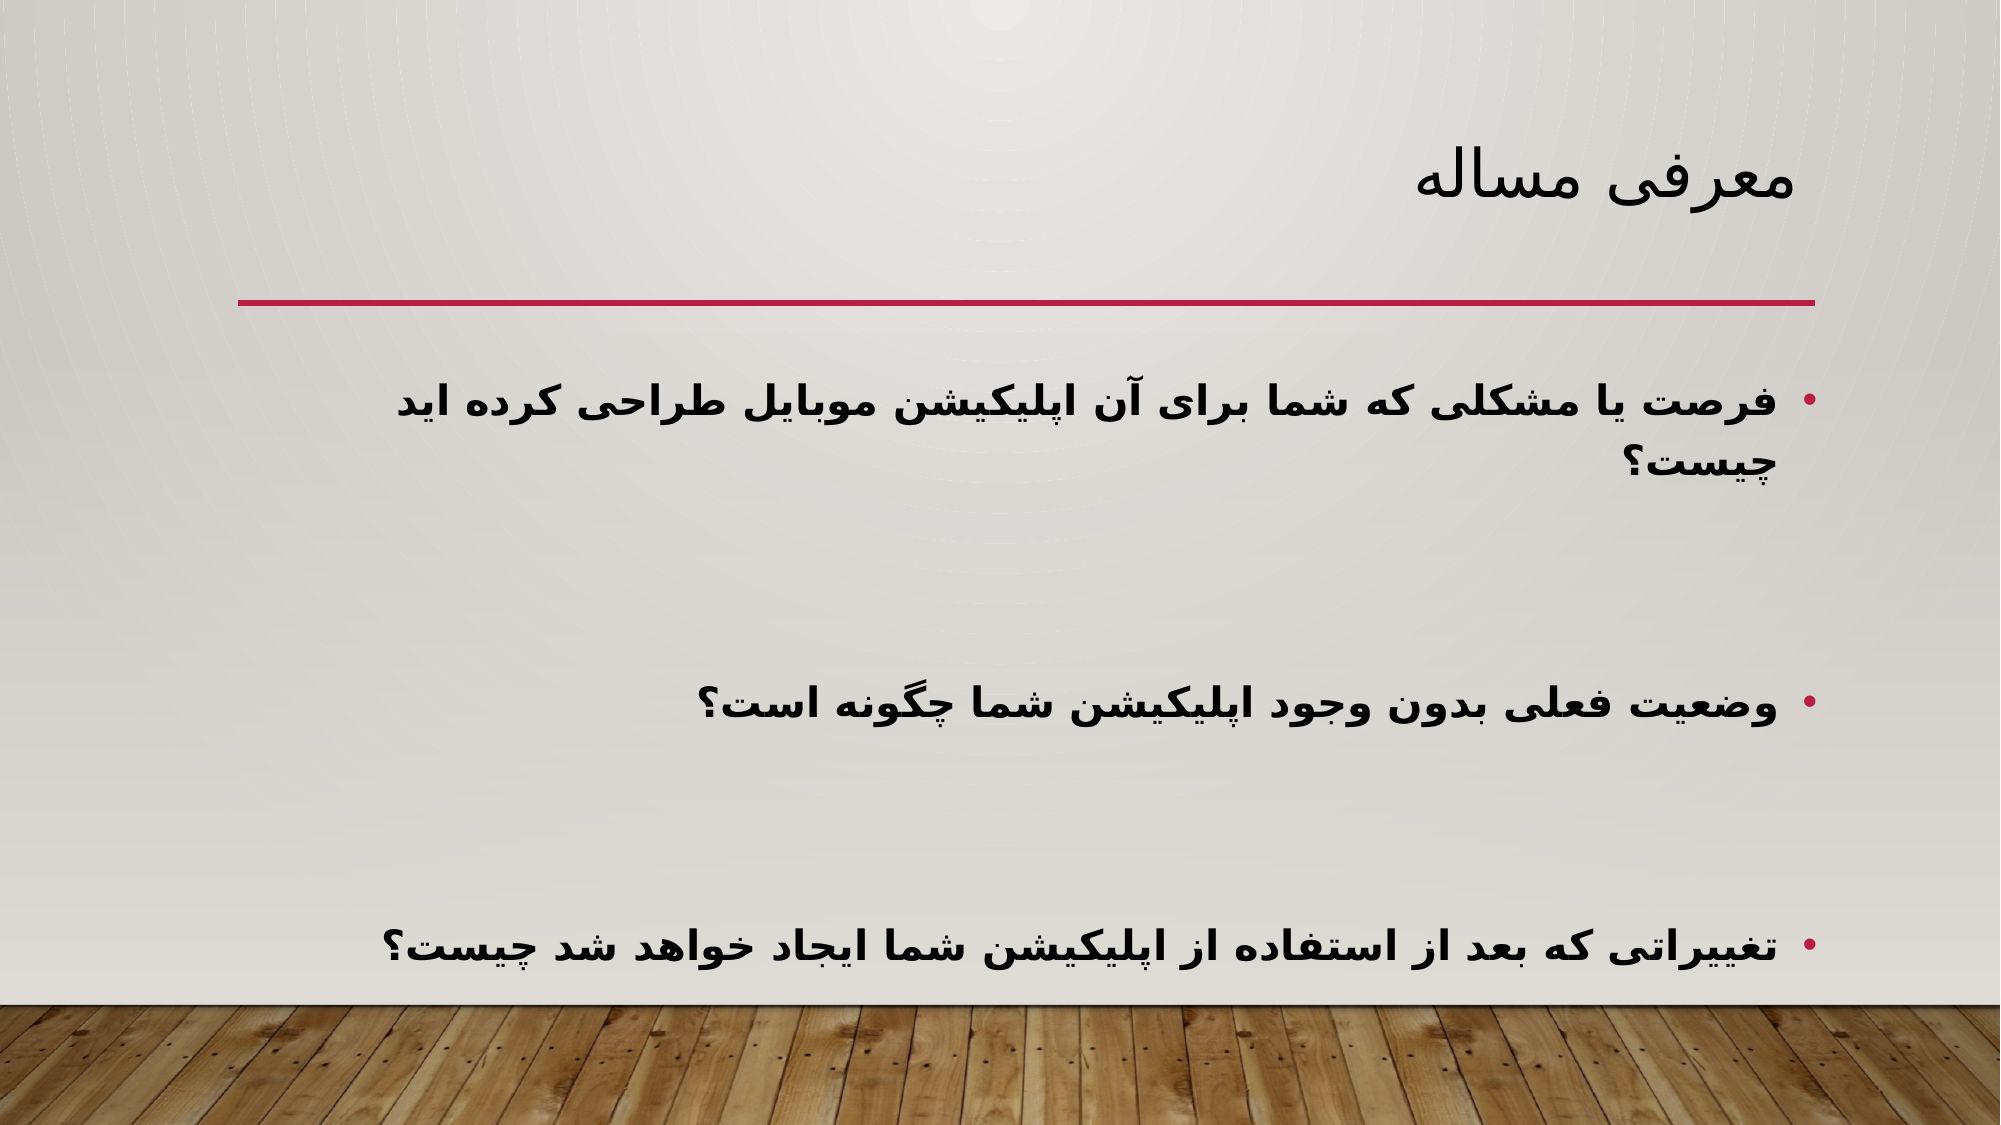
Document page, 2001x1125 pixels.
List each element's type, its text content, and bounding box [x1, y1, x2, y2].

title معرفی مساله [238, 131, 1814, 305]
picture [0, 1005, 2000, 1125]
list فرصت یا مشکلی که شما برای آن اپلیکیشن موبایل طراحی کرده اید چیست؟ وضعیت فعلی بدون وجود اپلیکیشن شما چگونه است؟ تغییراتی که بعد از استفاده از اپلیکیشن شما ایجاد خواهد شد چیست؟ [257, 356, 1833, 944]
